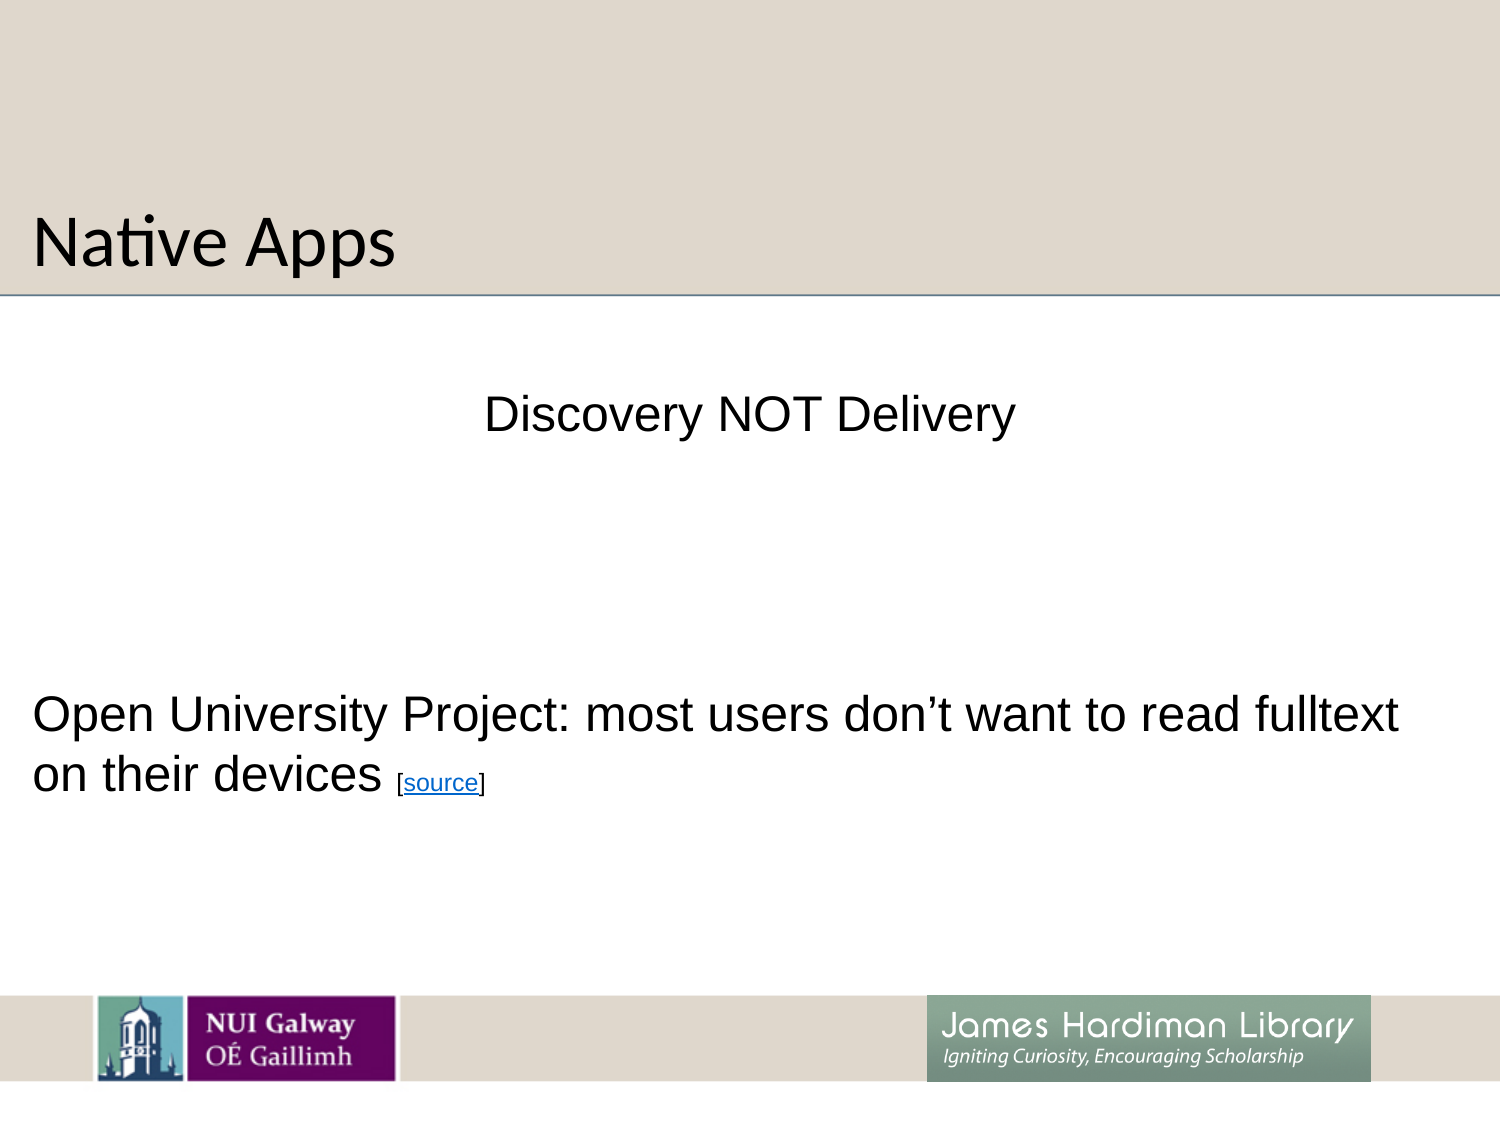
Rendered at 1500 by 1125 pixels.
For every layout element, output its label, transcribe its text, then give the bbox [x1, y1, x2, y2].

text_box Native Apps [17, 184, 1471, 290]
text_box Discovery NOT Delivery Open University Project: most users don’t want to read fulltext on their devices [source] [17, 314, 1483, 870]
picture [0, 0, 1500, 1125]
